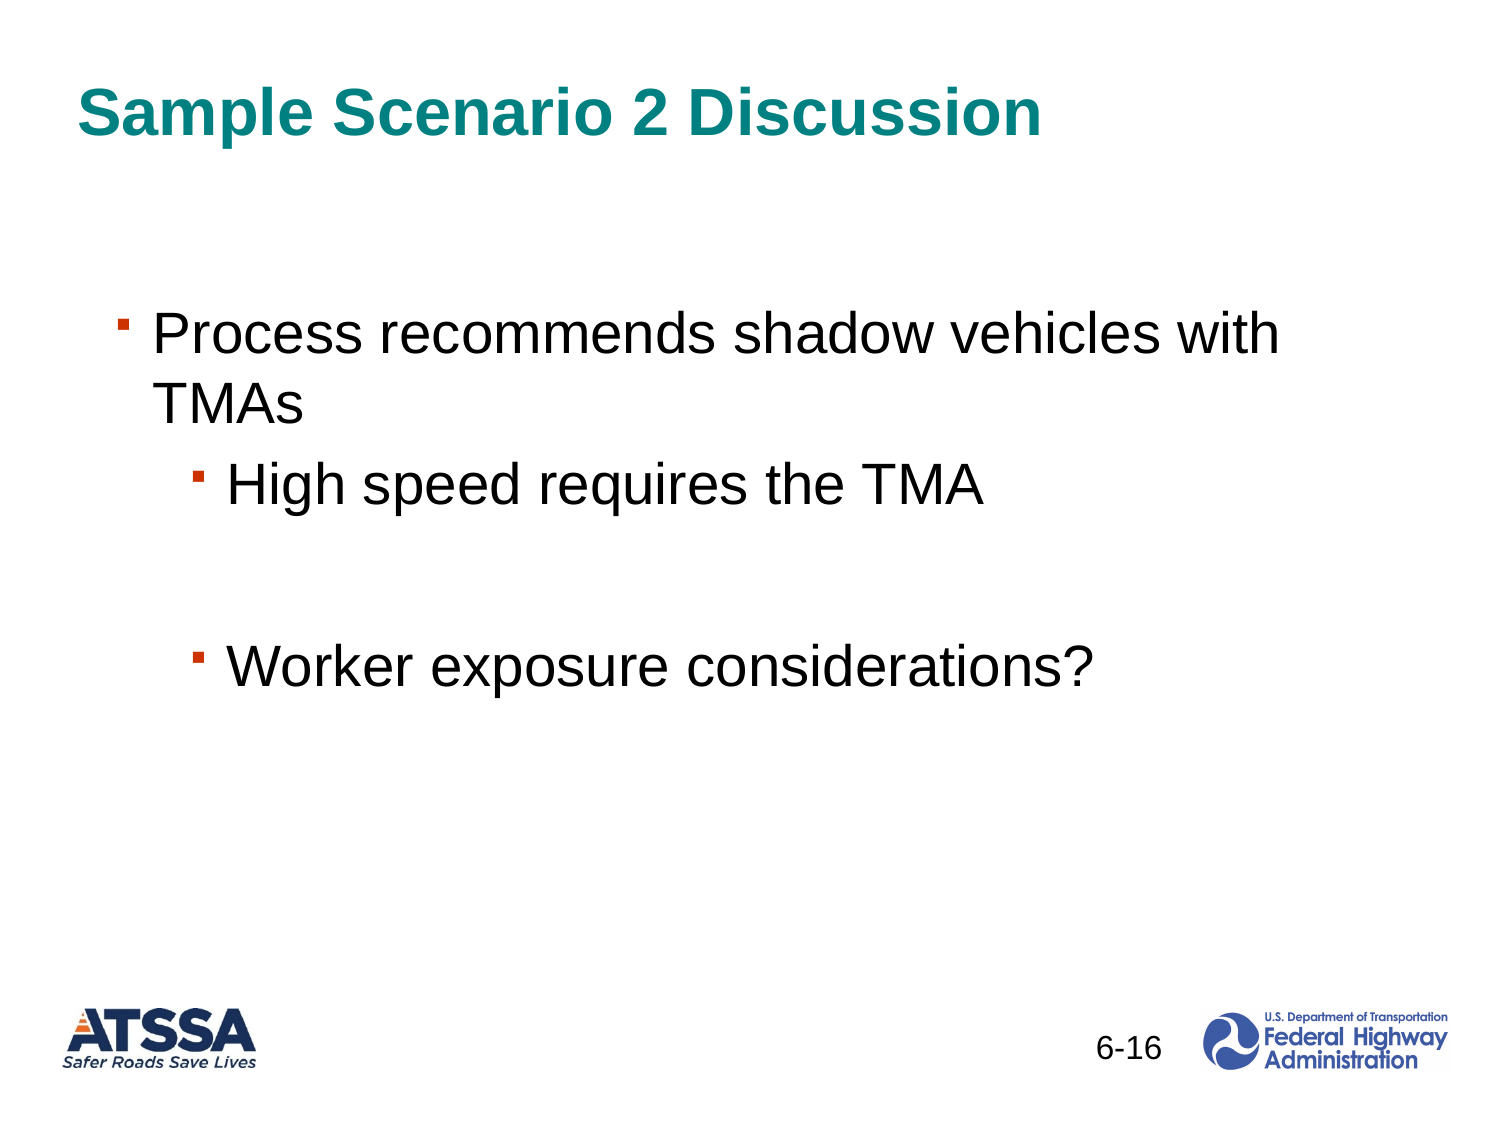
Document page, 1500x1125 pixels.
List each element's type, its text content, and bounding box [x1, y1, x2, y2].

list Process recommends shadow vehicles with TMAs High speed requires the TMA Worker exposure considerations? [99, 287, 1438, 988]
picture [62, 1008, 256, 1068]
title Sample Scenario 2 Discussion [62, 0, 1500, 218]
picture [1200, 1008, 1450, 1072]
